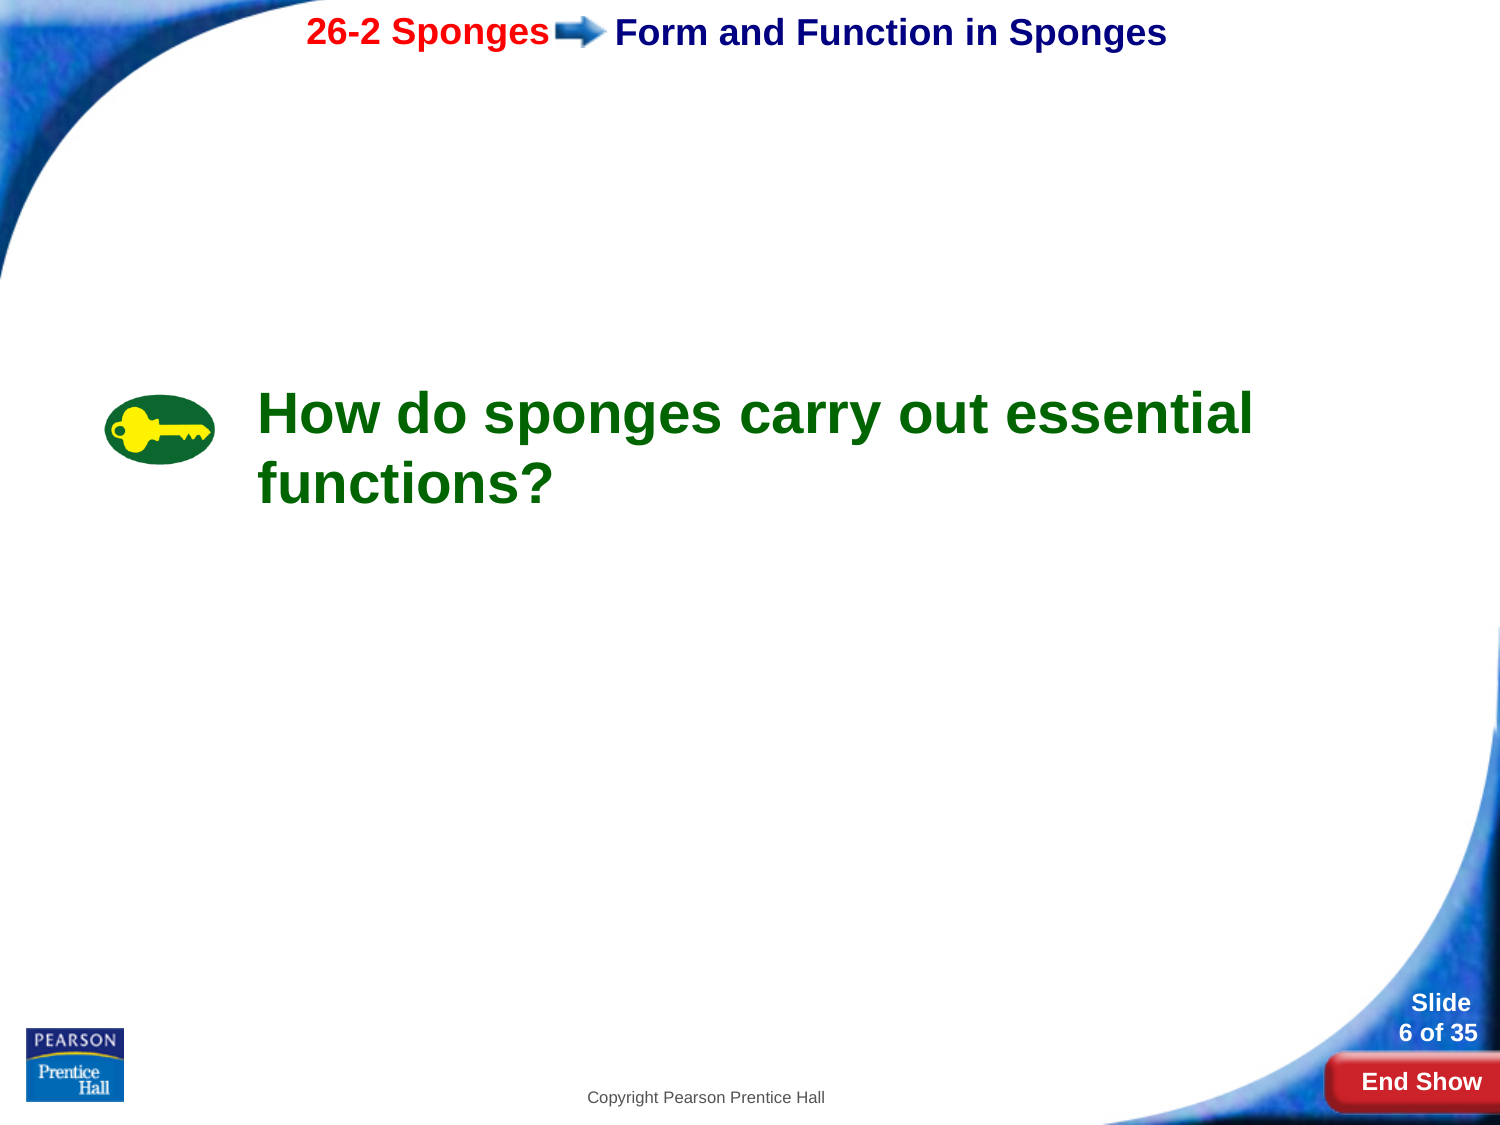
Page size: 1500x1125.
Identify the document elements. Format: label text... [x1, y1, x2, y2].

title Form and Function in Sponges [599, 0, 1269, 76]
picture [0, 0, 1500, 1125]
list How do sponges carry out essential functions? [44, 179, 1500, 938]
footer Copyright Pearson Prentice Hall [468, 1078, 945, 1105]
